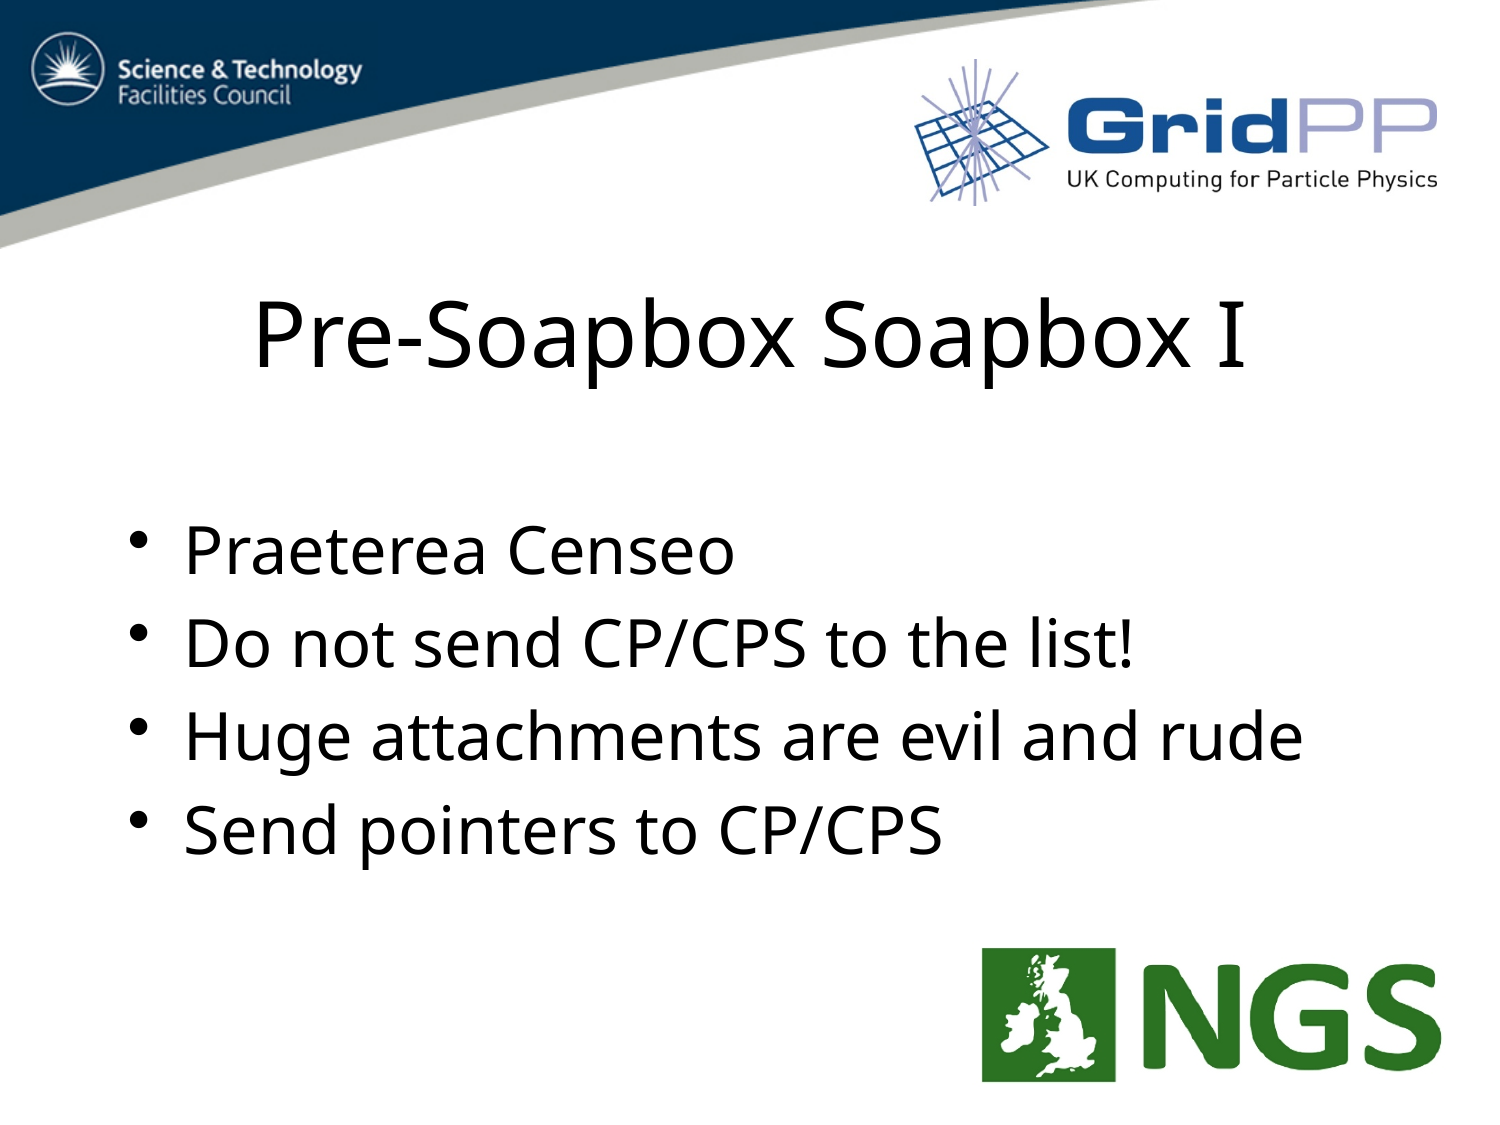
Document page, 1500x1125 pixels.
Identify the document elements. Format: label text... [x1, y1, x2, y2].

picture [0, 0, 1437, 249]
list Praeterea Censeo Do not send CP/CPS to the list! Huge attachments are evil and rude Send pointers to CP/CPS [112, 499, 1388, 1001]
title Pre-Soapbox Soapbox I [112, 237, 1388, 426]
picture [972, 940, 1448, 1090]
